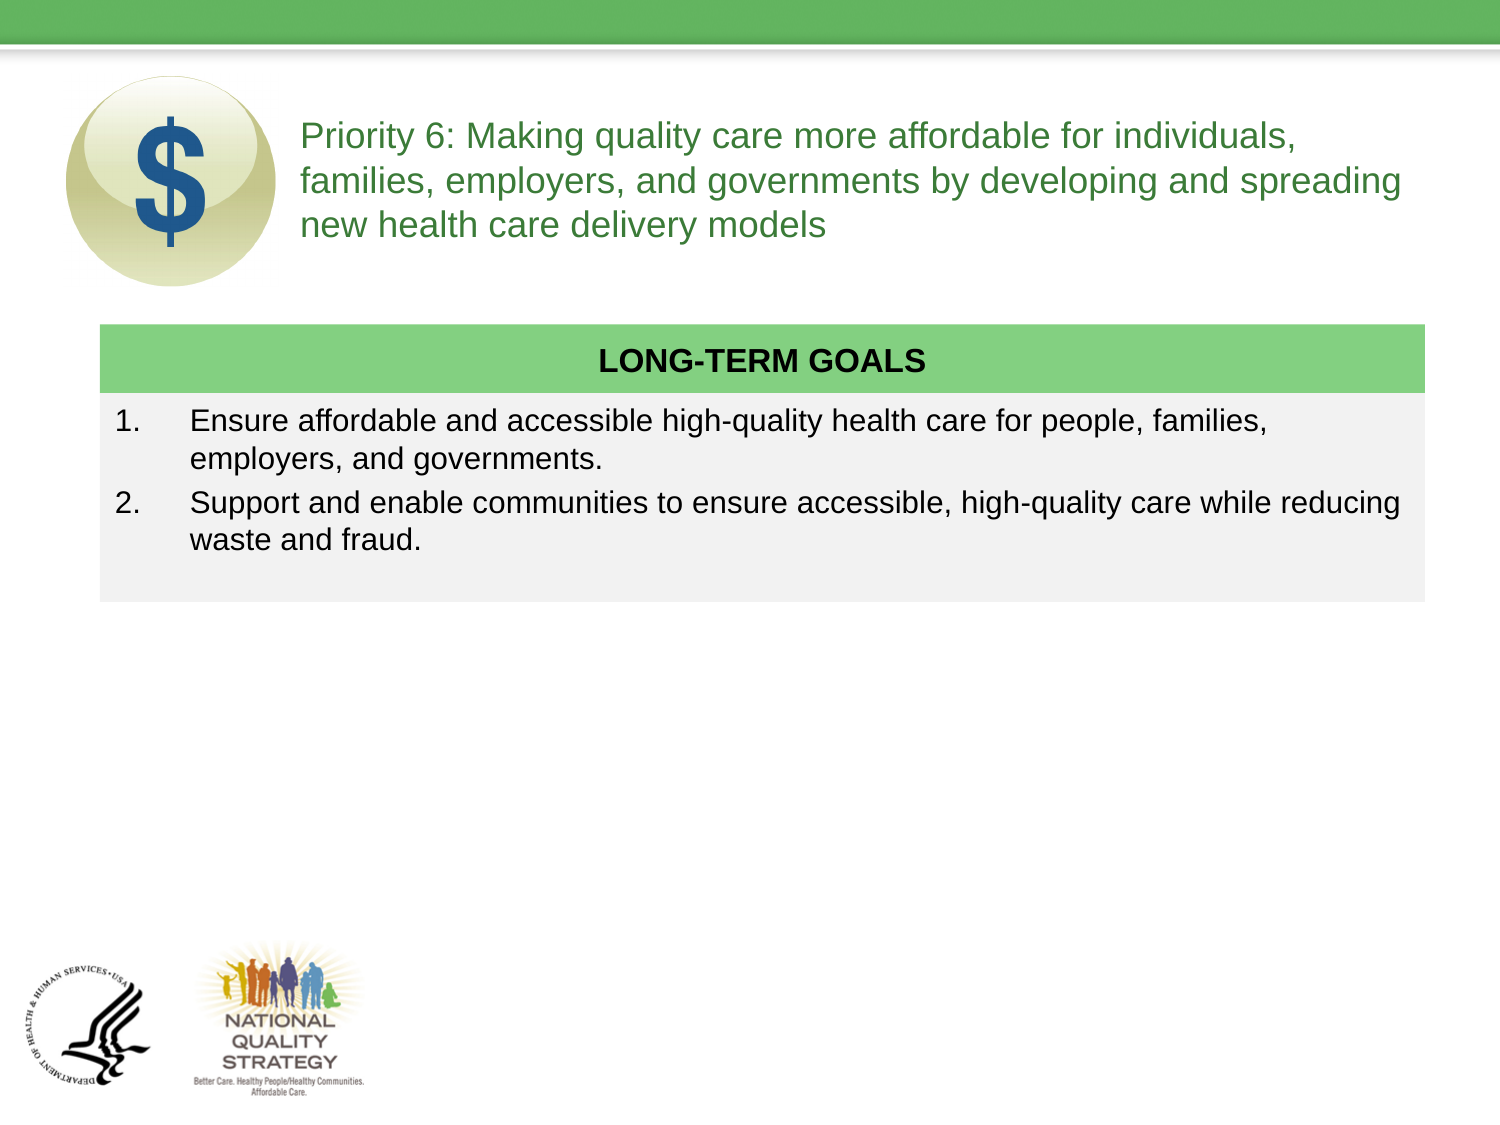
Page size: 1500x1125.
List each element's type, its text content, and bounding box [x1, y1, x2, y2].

title Priority 6: Making quality care more affordable for individuals, families, employers, and governments by developing and spreading new health care delivery models [285, 103, 1425, 254]
list Ensure affordable and accessible high-quality health care for people, families, employers, and governments. Support and enable communities to ensure accessible, high-quality care while reducing waste and fraud. [99, 393, 1425, 602]
list LONG-TERM GOALS [99, 324, 1425, 393]
picture [23, 940, 365, 1101]
picture [0, 0, 1500, 287]
